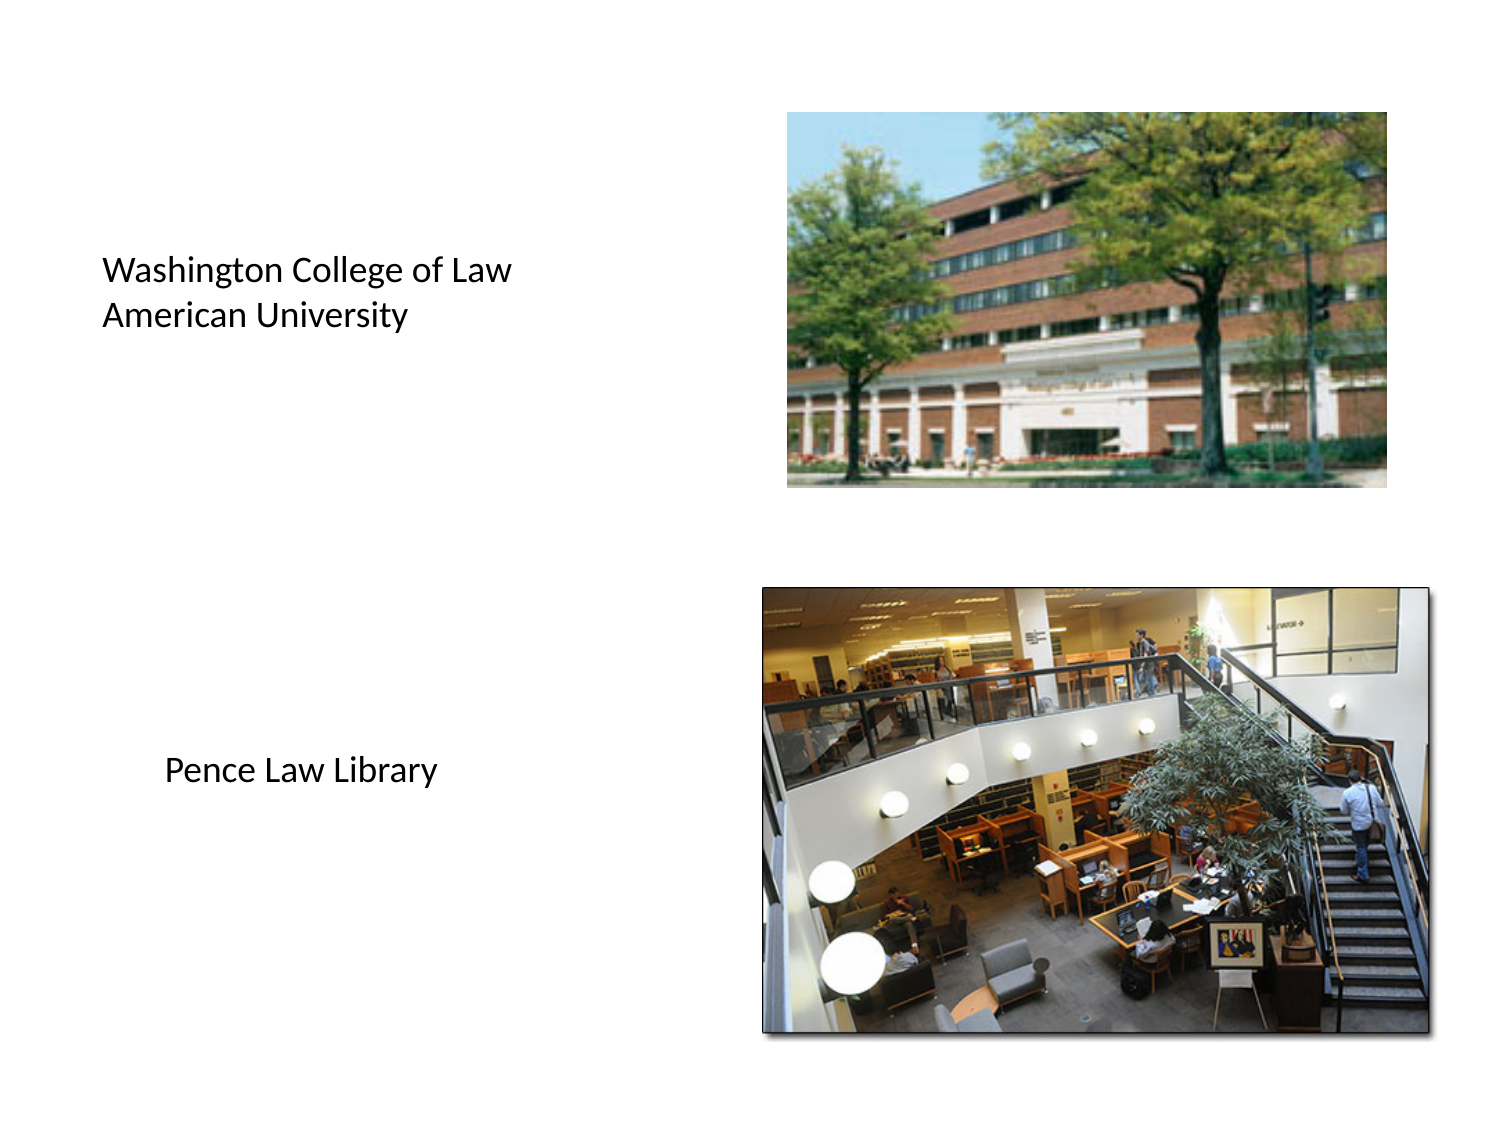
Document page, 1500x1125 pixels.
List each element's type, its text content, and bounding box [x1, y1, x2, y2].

picture [787, 112, 1388, 488]
text_box Pence Law Library [149, 737, 463, 798]
picture [762, 587, 1438, 1042]
text_box Washington College of Law American University [87, 237, 600, 343]
